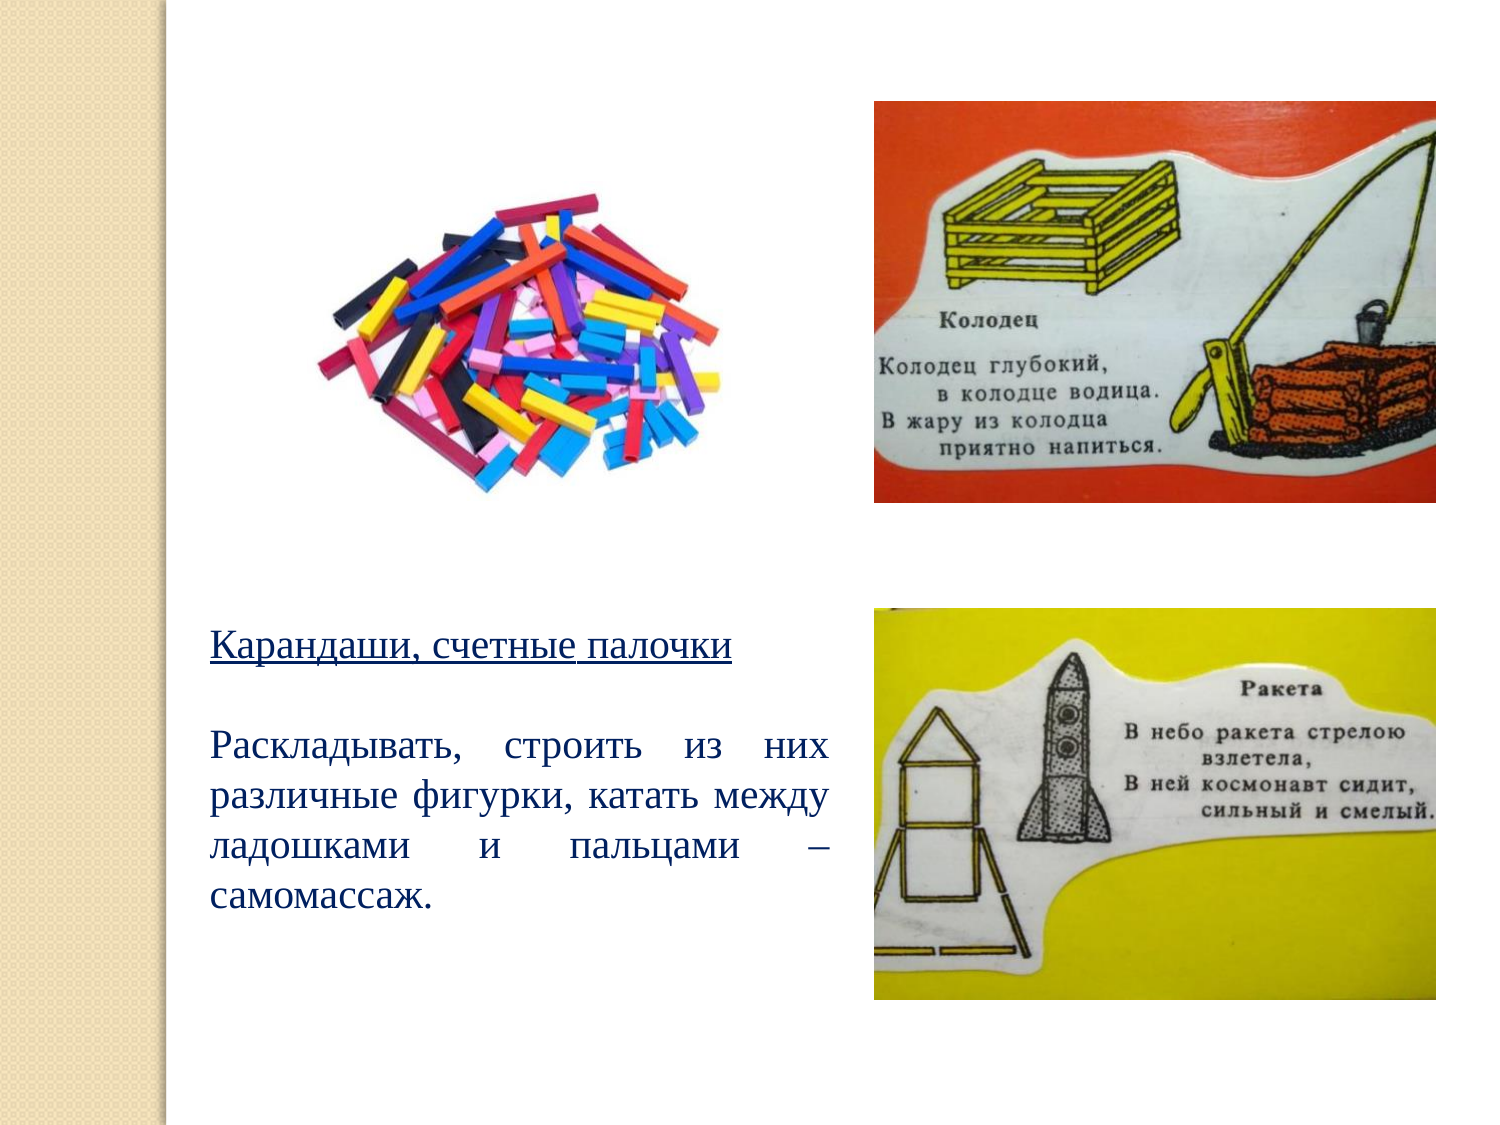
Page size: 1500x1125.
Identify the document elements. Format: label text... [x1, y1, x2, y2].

picture [306, 181, 733, 502]
picture [874, 608, 1436, 1000]
text_box Карандаши, счетные палочки Раскладывать, строить из них различные фигурки, катать между ладошками и пальцами –самомассаж. [194, 609, 845, 925]
picture [874, 101, 1436, 503]
